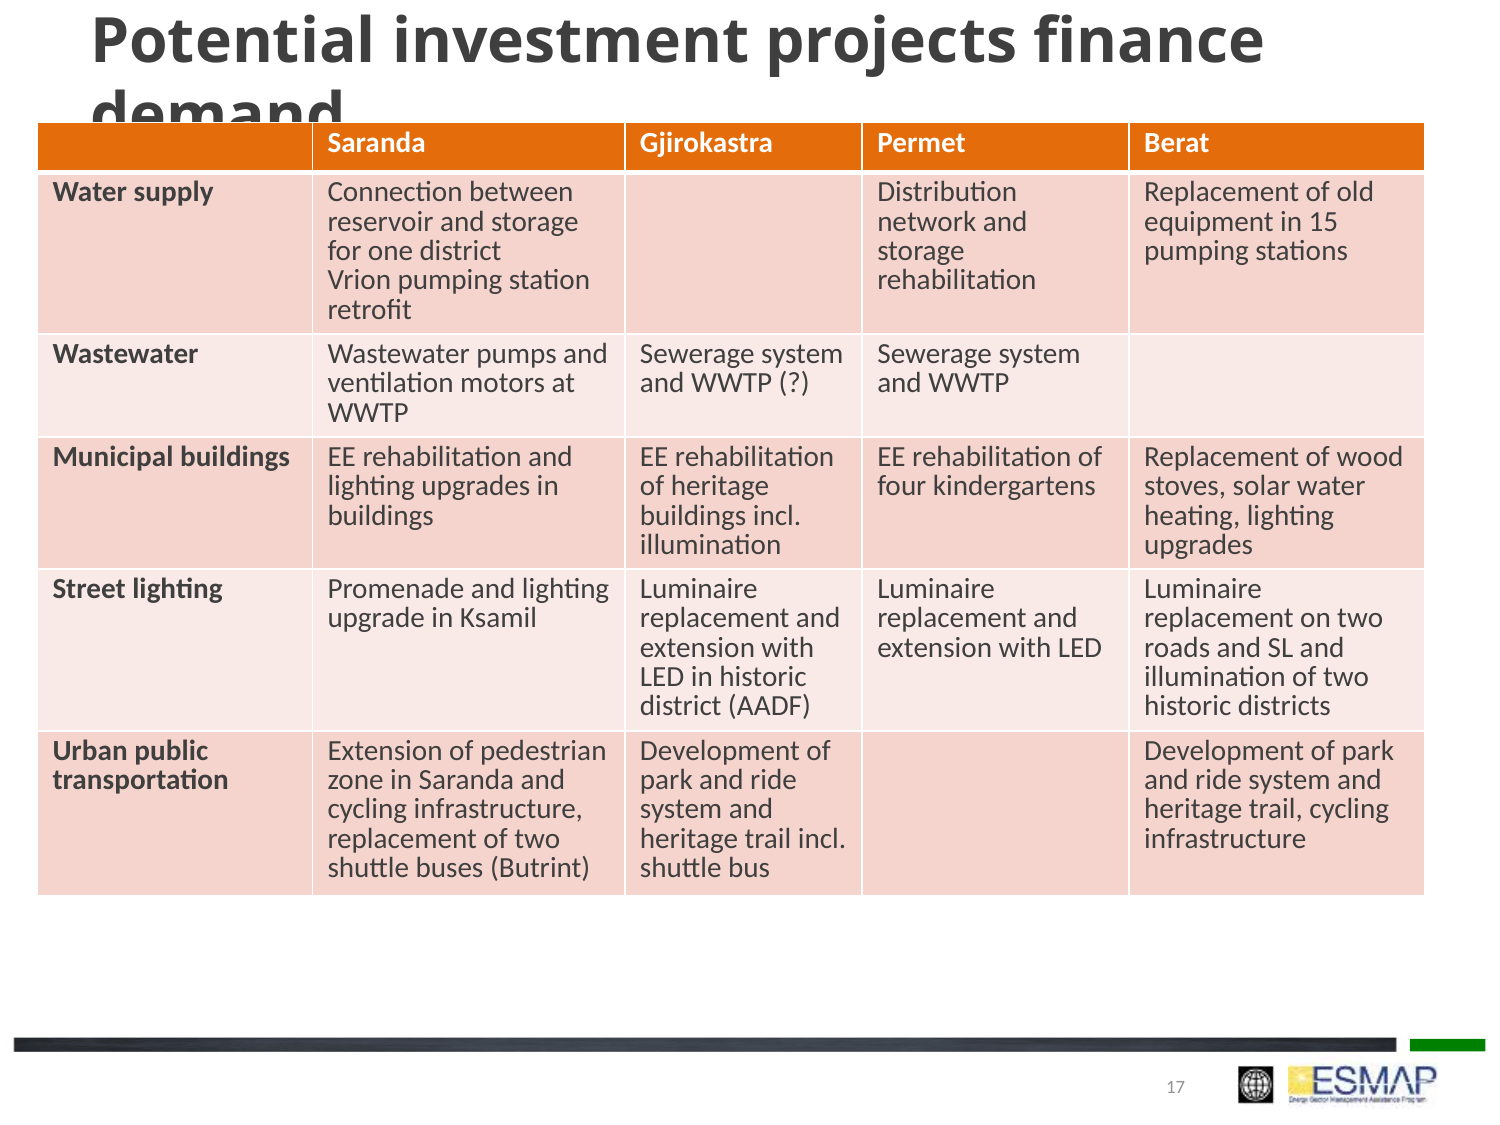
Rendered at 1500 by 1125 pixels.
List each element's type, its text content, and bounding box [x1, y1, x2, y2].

table_cell Development of park and ride system and heritage trail, cycling infrastructure [1130, 732, 1424, 895]
table_cell [626, 175, 861, 333]
table_cell Municipal buildings [38, 438, 312, 568]
slide_number 17 [1050, 1069, 1200, 1103]
title Potential investment projects finance demand [75, 37, 1425, 113]
table_cell EE rehabilitation and lighting upgrades in buildings [313, 438, 624, 568]
table_header Gjirokastra [626, 123, 861, 170]
table_cell Extension of pedestrian zone in Saranda and cycling infrastructure, replacement of two shuttle buses (Butrint) [313, 732, 624, 895]
picture [1237, 1065, 1275, 1105]
table_cell Replacement of old equipment in 15 pumping stations [1130, 175, 1424, 333]
table_cell Development of park and ride system and heritage trail incl. shuttle bus [626, 732, 861, 895]
table_cell Luminaire replacement and extension with LED [863, 570, 1128, 730]
table_header Permet [863, 123, 1128, 170]
picture [6, 1038, 1463, 1109]
table_cell Street lighting [38, 570, 312, 730]
table_cell Urban public transportation [38, 732, 312, 895]
table_cell EE rehabilitation of heritage buildings incl. illumination [626, 438, 861, 568]
table_header Berat [1130, 123, 1424, 170]
table_header Saranda [313, 123, 624, 170]
table_cell [863, 732, 1128, 895]
table_cell Sewerage system and WWTP (?) [626, 335, 861, 436]
table_cell Wastewater [38, 335, 312, 436]
table_cell Water supply [38, 175, 312, 333]
table_cell [1130, 335, 1424, 436]
table_header [38, 123, 312, 170]
table_cell Luminaire replacement and extension with LED in historic district (AADF) [626, 570, 861, 730]
table_cell Sewerage system and WWTP [863, 335, 1128, 436]
table_cell Connection between reservoir and storage for one district Vrion pumping station retrofit [313, 175, 624, 333]
table_cell EE rehabilitation of four kindergartens [863, 438, 1128, 568]
table_cell Luminaire replacement on two roads and SL and illumination of two historic districts [1130, 570, 1424, 730]
table_cell Wastewater pumps and ventilation motors at WWTP [313, 335, 624, 436]
table_cell Replacement of wood stoves, solar water heating, lighting upgrades [1130, 438, 1424, 568]
table_cell Distribution network and storage rehabilitation [863, 175, 1128, 333]
table_cell Promenade and lighting upgrade in Ksamil [313, 570, 624, 730]
